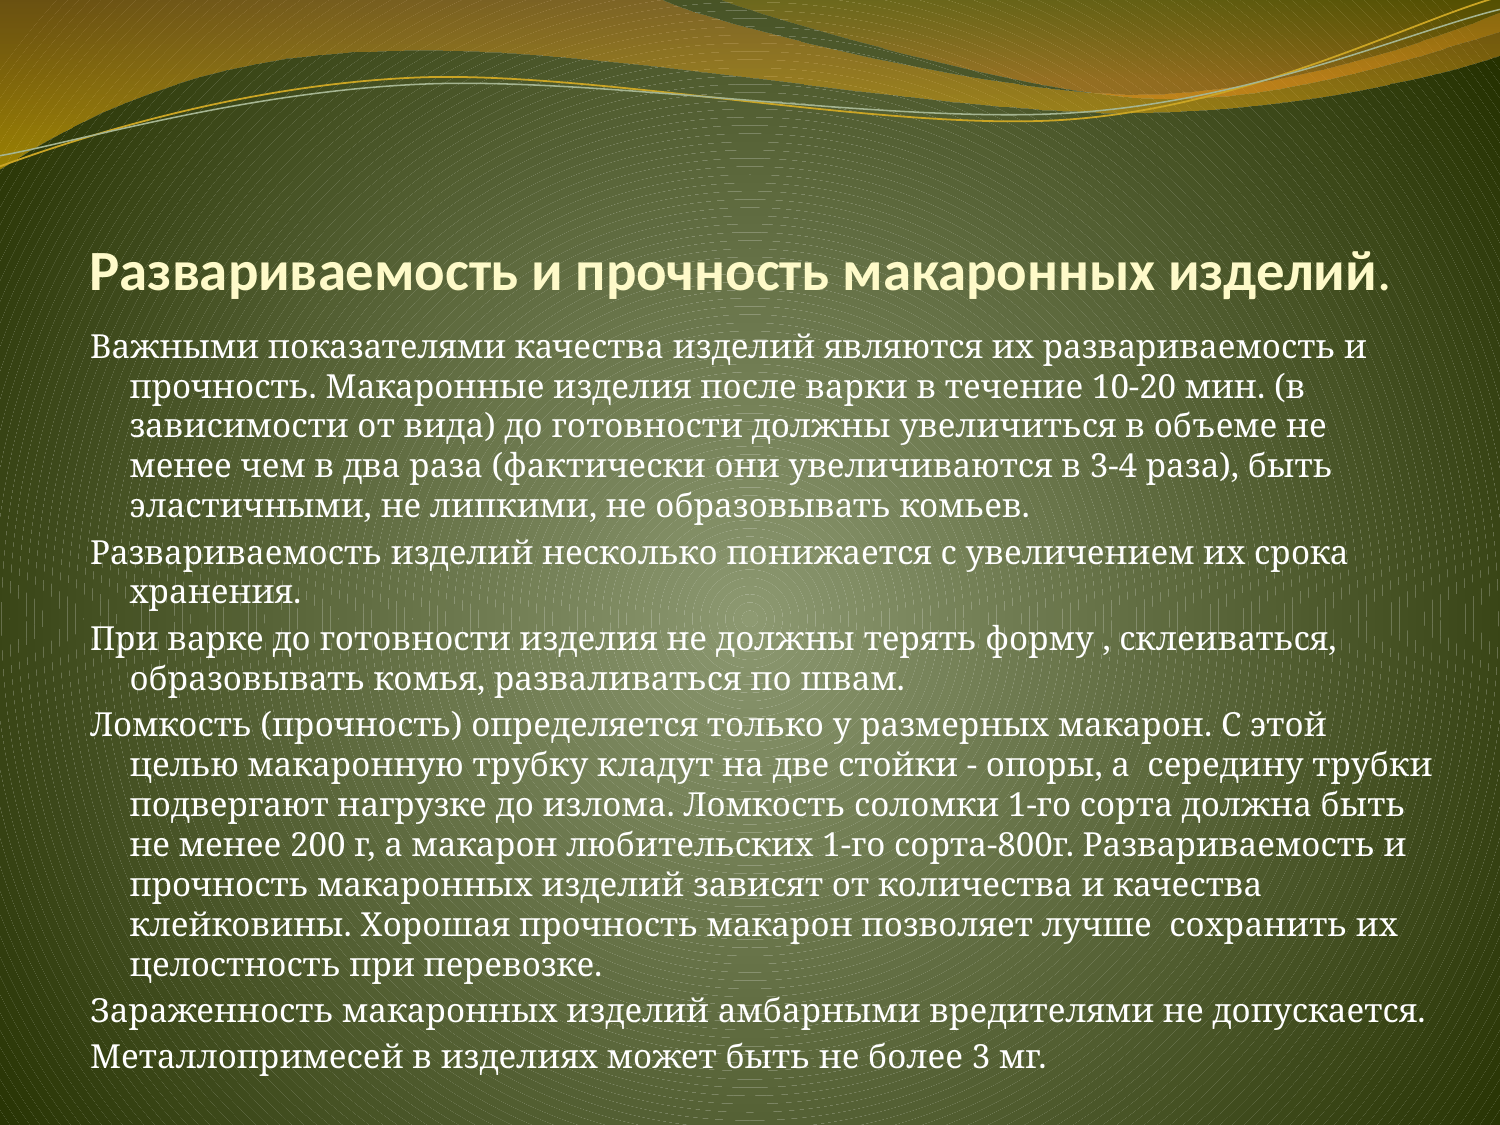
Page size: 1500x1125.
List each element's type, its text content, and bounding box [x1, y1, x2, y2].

list Важными показателями качества изделий являются их развариваемость и прочность. Макаронные изделия после варки в течение 10-20 мин. (в зависимости от вида) до готовности должны увеличиться в объеме не менее чем в два раза (фактически они увеличиваются в 3-4 раза), быть эластичными, не липкими, не образовывать комьев. Развариваемость изделий несколько понижается с увеличением их срока хранения. При варке до готовности изделия не должны терять форму , склеиваться, образовывать комья, разваливаться по швам. Ломкость (прочность) определяется только у размерных макарон. С этой целью макаронную трубку кладут на две стойки - опоры, а середину трубки подвергают нагрузке до излома. Ломкость соломки 1-го сорта должна быть не менее 200 г, а макарон любительских 1-го сорта-800г. Развариваемость и прочность макаронных изделий зависят от количества и качества клейковины. Хорошая прочность макарон позволяет лучше сохранить их целостность при перевозке. Зараженность макаронных изделий амбарными вредителями не допускается. Металлопримесей в изделиях может быть не более 3 мг. [74, 317, 1454, 1125]
title Развариваемость и прочность макаронных изделий. [74, 152, 1426, 304]
